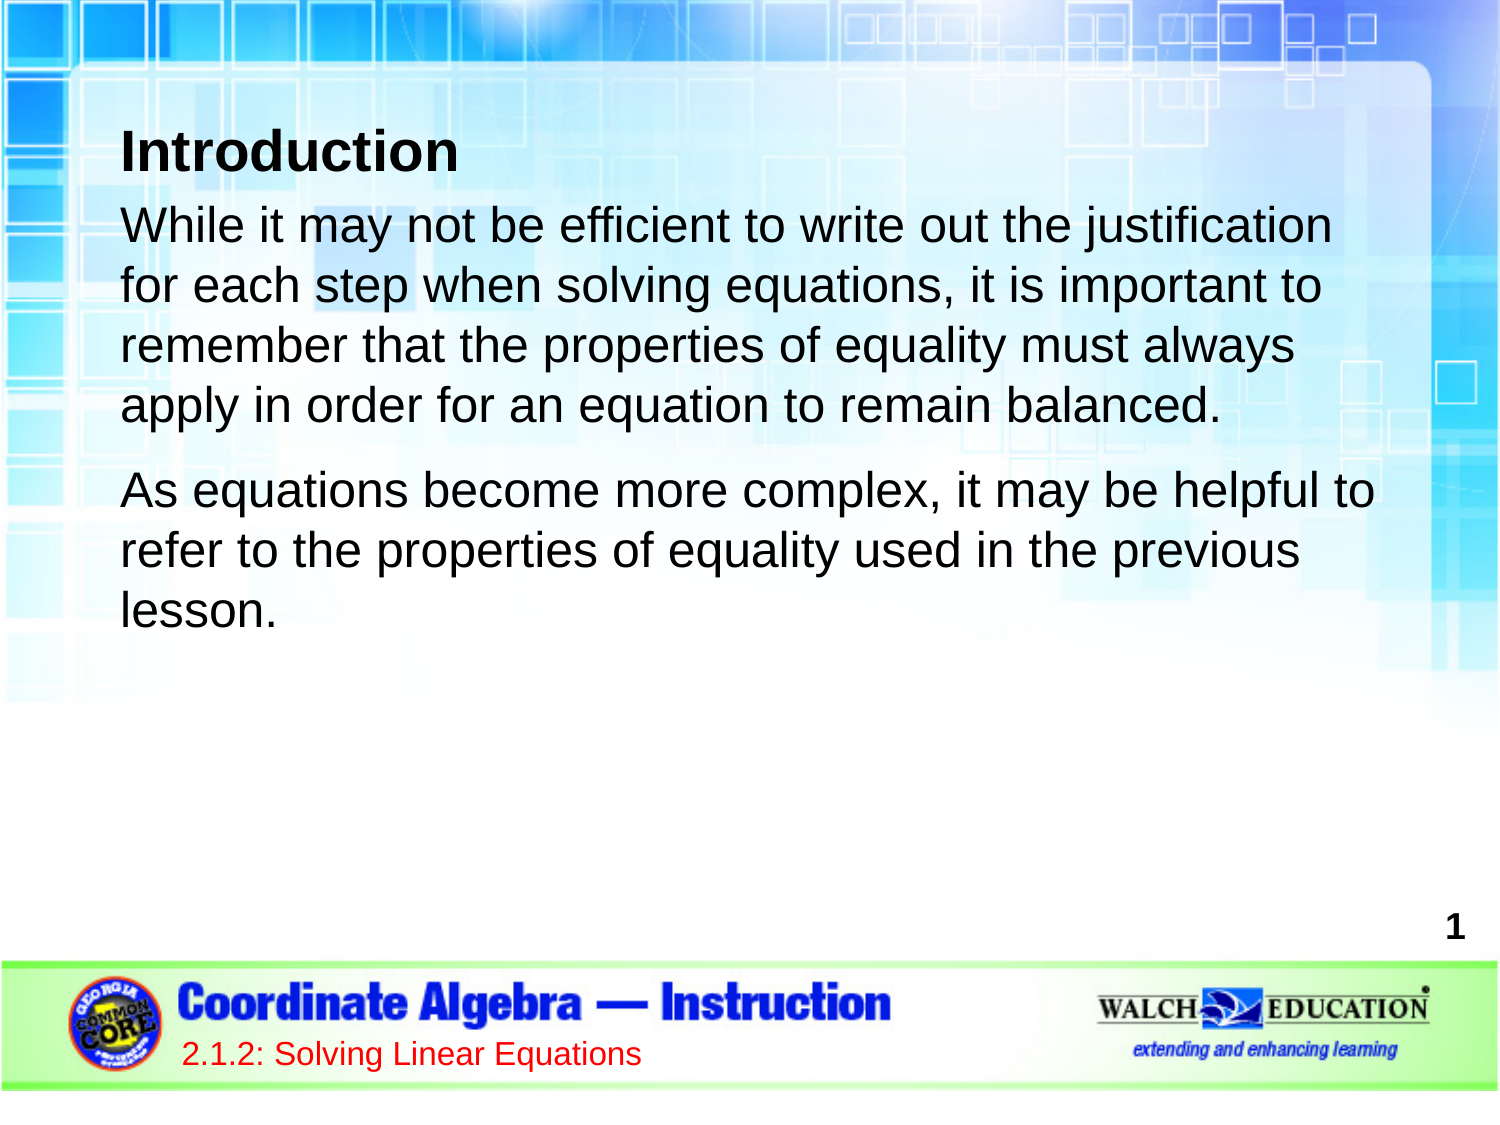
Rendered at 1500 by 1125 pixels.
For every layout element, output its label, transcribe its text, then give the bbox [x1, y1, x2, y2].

list 2.1.2: Solving Linear Equations [166, 1024, 1074, 1069]
slide_number 1 [1361, 901, 1481, 949]
picture [1, 0, 1500, 1091]
subtitle Introduction While it may not be efficient to write out the justification for each step when solving equations, it is important to remember that the properties of equality must always apply in order for an equation to remain balanced. As equations become more complex, it may be helpful to refer to the properties of equality used in the previous lesson. [105, 105, 1394, 925]
